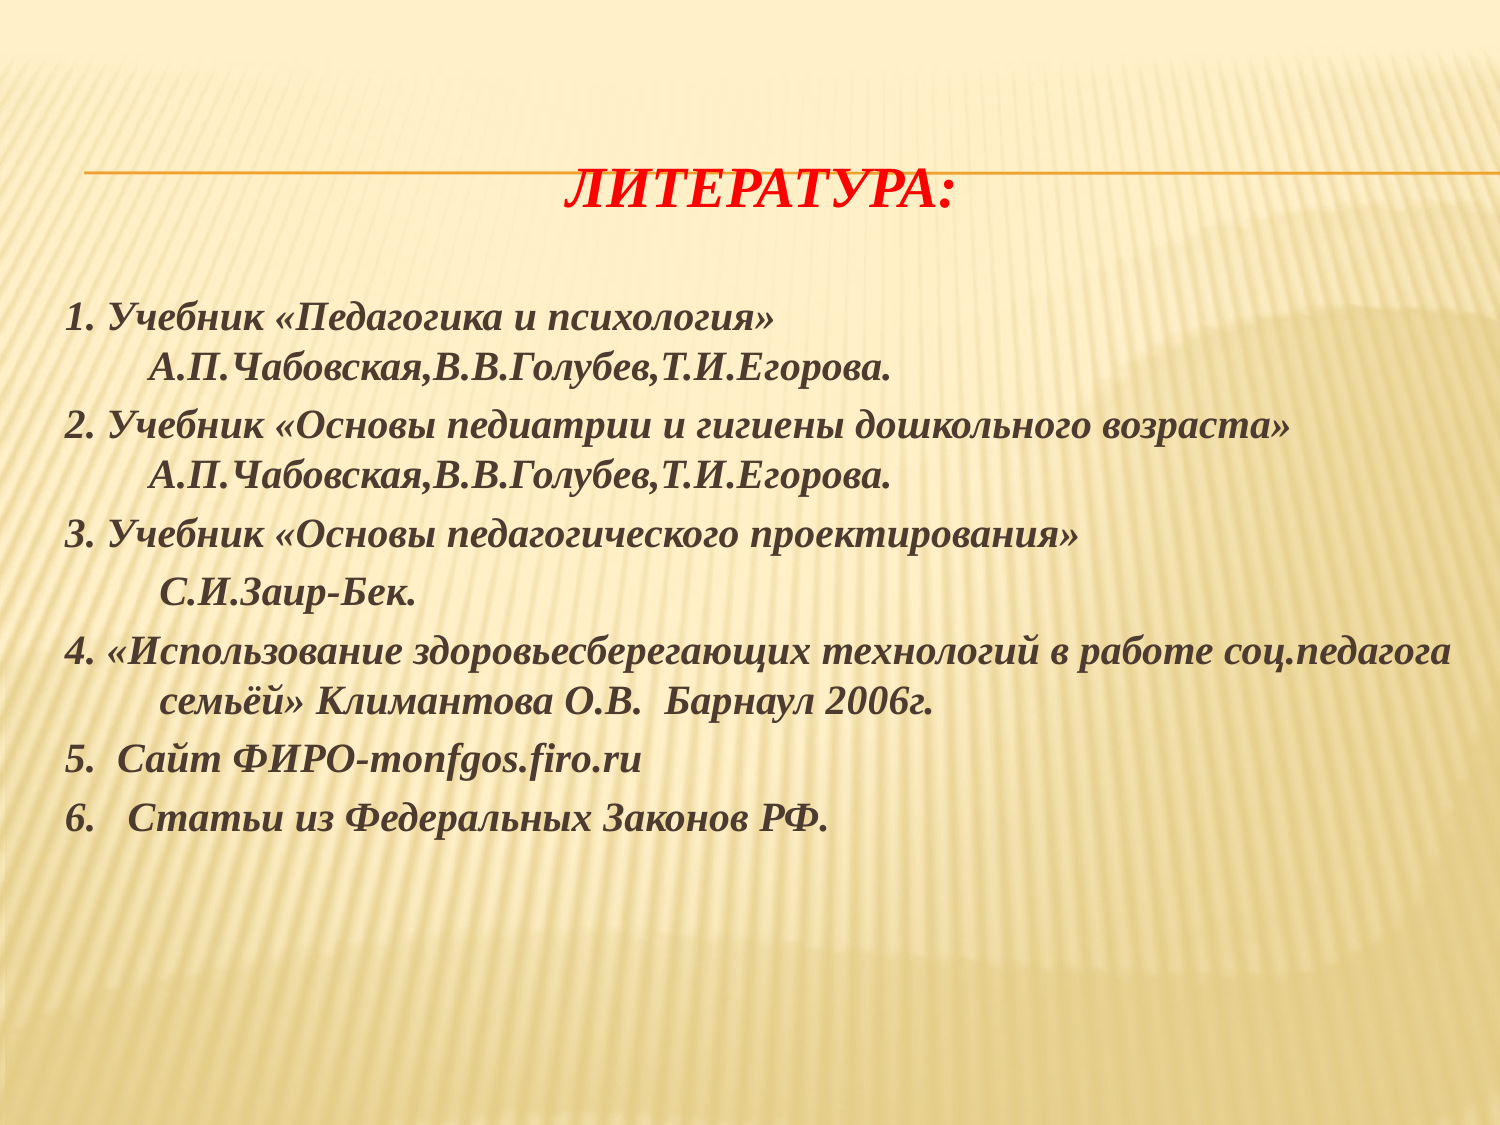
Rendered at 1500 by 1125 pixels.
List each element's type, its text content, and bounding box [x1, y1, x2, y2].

title Литература: [50, 75, 1475, 281]
list 1. Учебник «Педагогика и психология» А.П.Чабовская,В.В.Голубев,Т.И.Егорова. 2. Учебник «Основы педиатрии и гигиены дошкольного возраста» А.П.Чабовская,В.В.Голубев,Т.И.Егорова. 3. Учебник «Основы педагогического проектирования» С.И.Заир-Бек. 4. «Использование здоровьесберегающих технологий в работе соц.педагога семьёй» Климантова О.В. Барнаул 2006г. 5. Сайт ФИРО-monfgos.firo.ru 6. Статьи из Федеральных Законов РФ. [50, 281, 1475, 1102]
